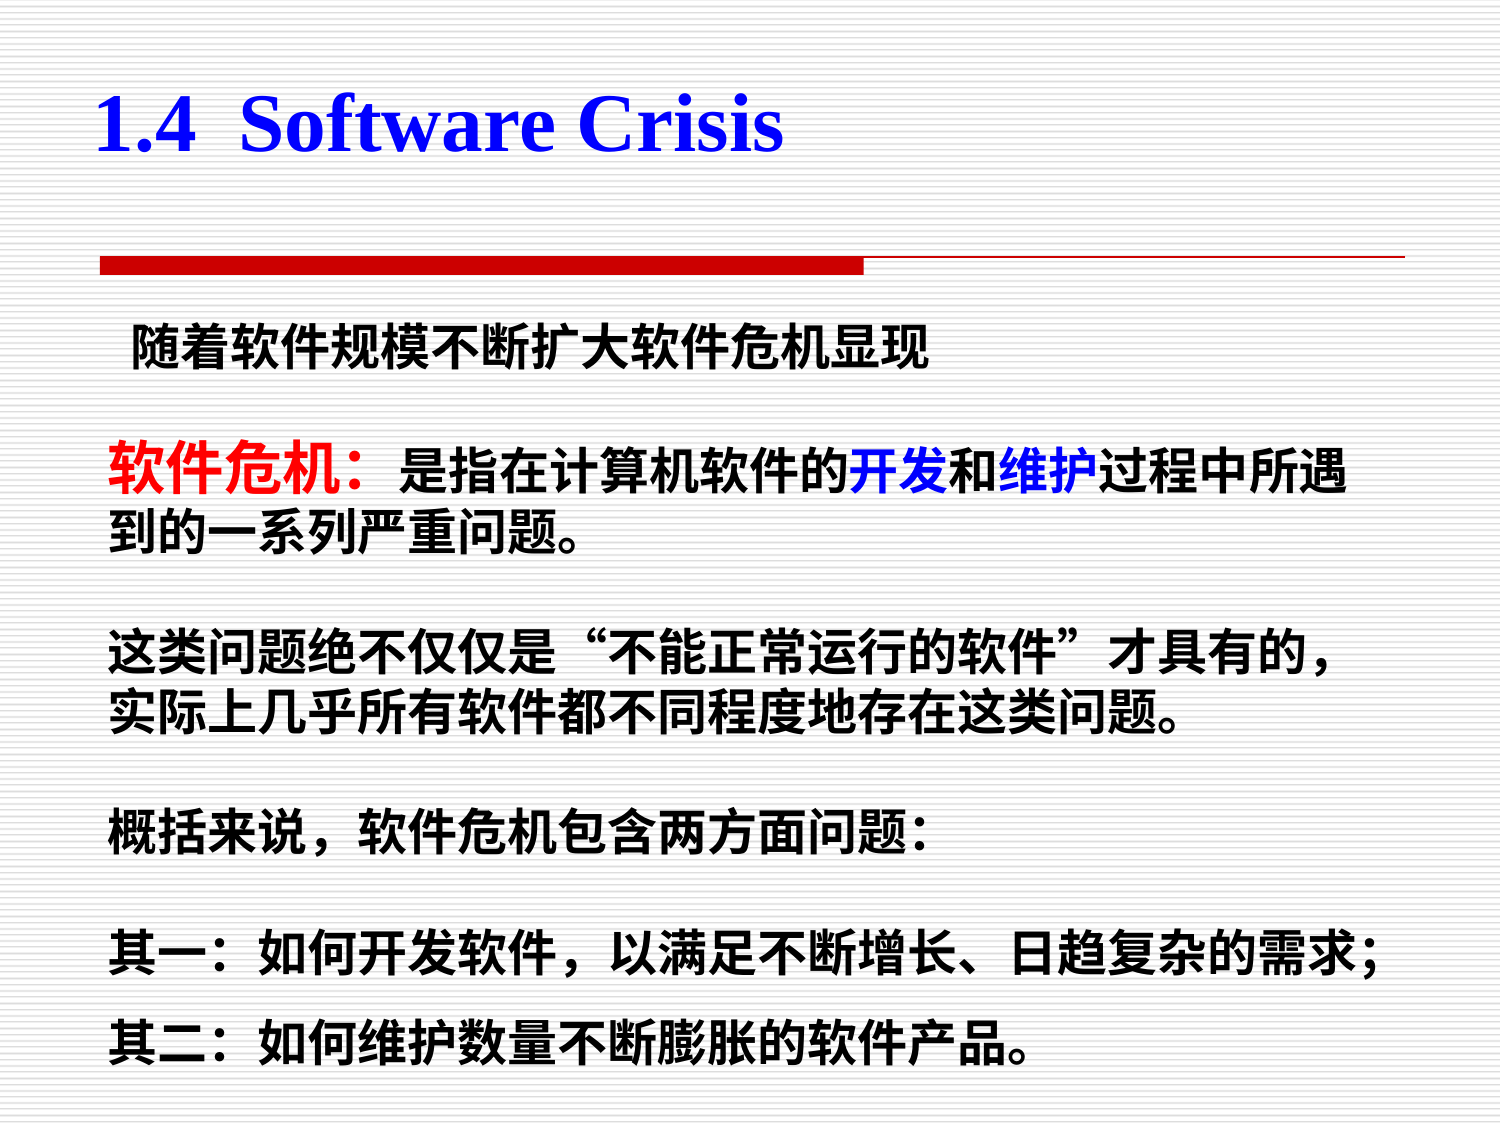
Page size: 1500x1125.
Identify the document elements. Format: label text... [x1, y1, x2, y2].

text_box 软件危机：是指在计算机软件的开发和维护过程中所遇到的一系列严重问题。 这类问题绝不仅仅是“不能正常运行的软件”才具有的，实际上几乎所有软件都不同程度地存在这类问题。 概括来说，软件危机包含两方面问题： [92, 423, 1407, 869]
picture [0, 0, 1500, 1125]
text_box 1.4 Software Crisis [78, 60, 1430, 176]
text_box 随着软件规模不断扩大软件危机显现 [116, 307, 946, 383]
text_box 其一：如何开发软件，以满足不断增长、日趋复杂的需求； 其二：如何维护数量不断膨胀的软件产品。 [92, 884, 1400, 1079]
